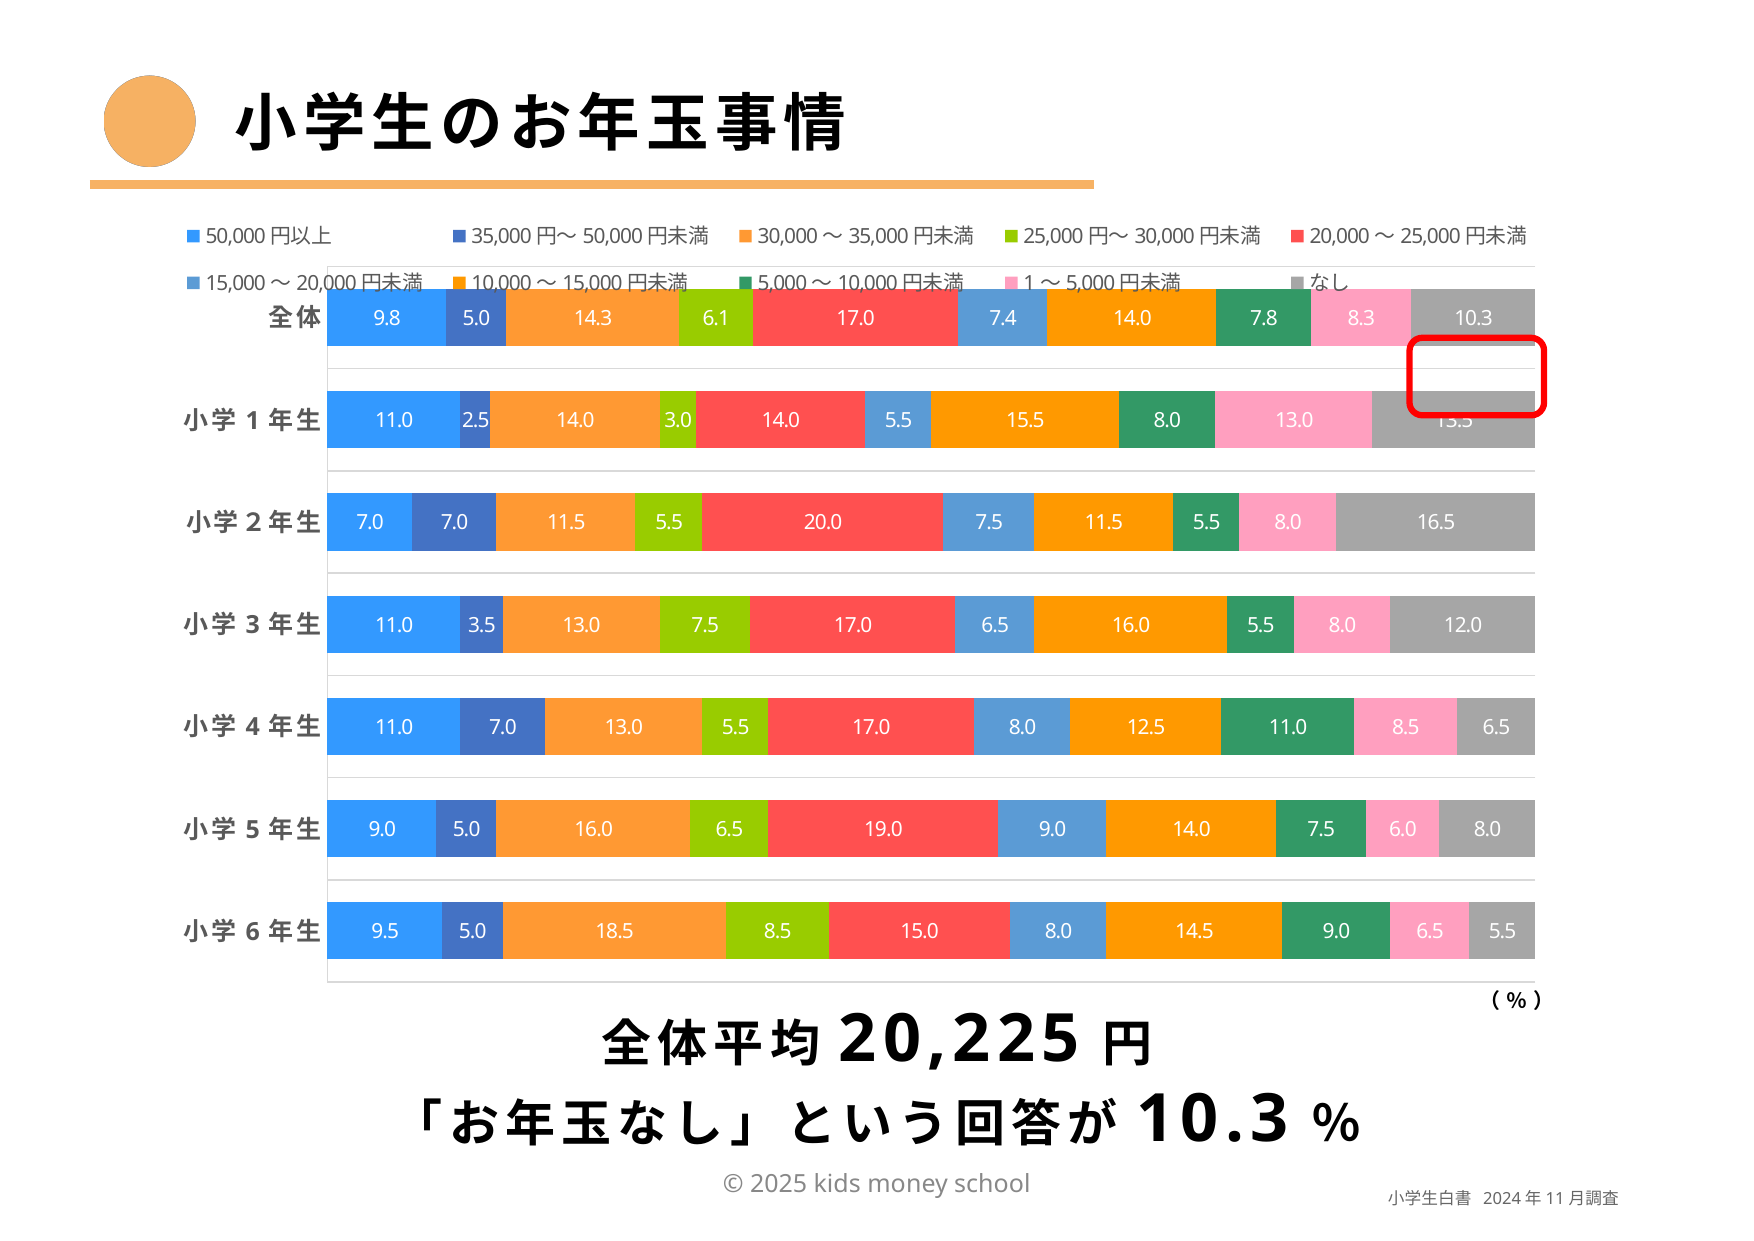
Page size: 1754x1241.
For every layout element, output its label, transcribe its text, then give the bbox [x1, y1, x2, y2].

text_box 小学生白書 2024年11月調査 [1372, 1177, 1754, 1218]
text_box 小学生のお年玉事情 [219, 75, 1181, 166]
text_box （％） [1443, 980, 1591, 1021]
chart [155, 199, 1564, 999]
text_box 全体平均20,225円 「お年玉なし」という回答が10.3％ [0, 986, 1754, 1162]
picture [104, 75, 196, 167]
